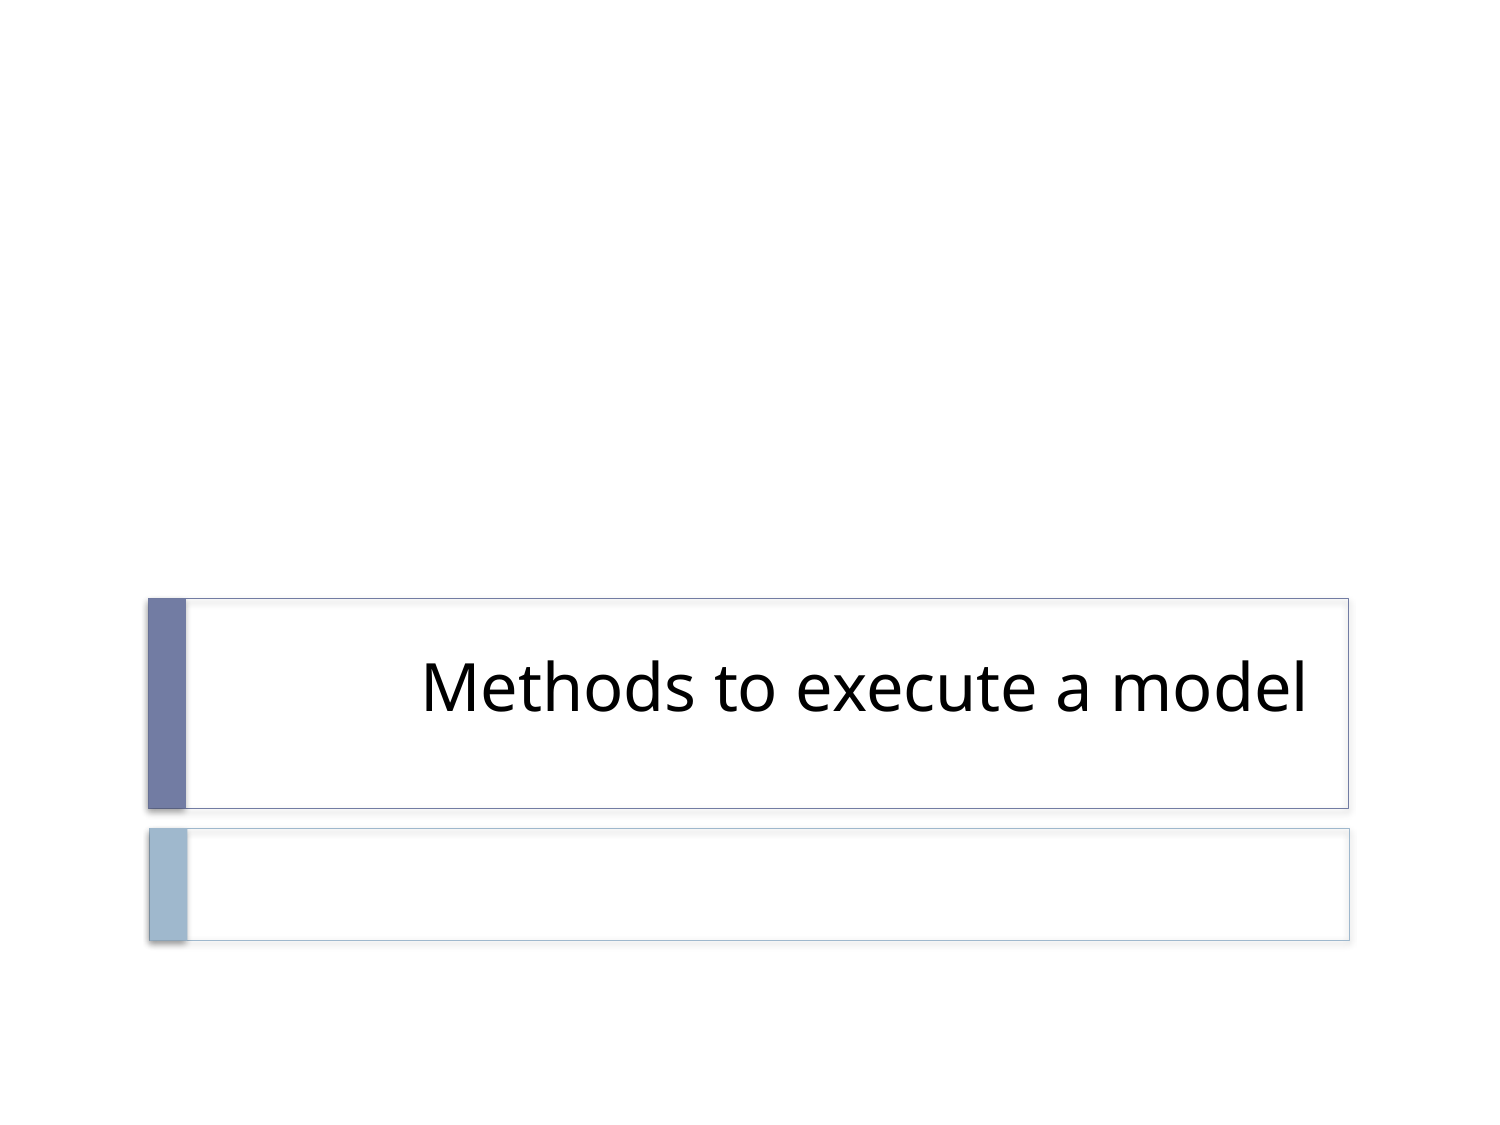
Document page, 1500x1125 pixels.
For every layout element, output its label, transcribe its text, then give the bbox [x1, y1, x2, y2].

title Methods to execute a model [200, 637, 1325, 800]
